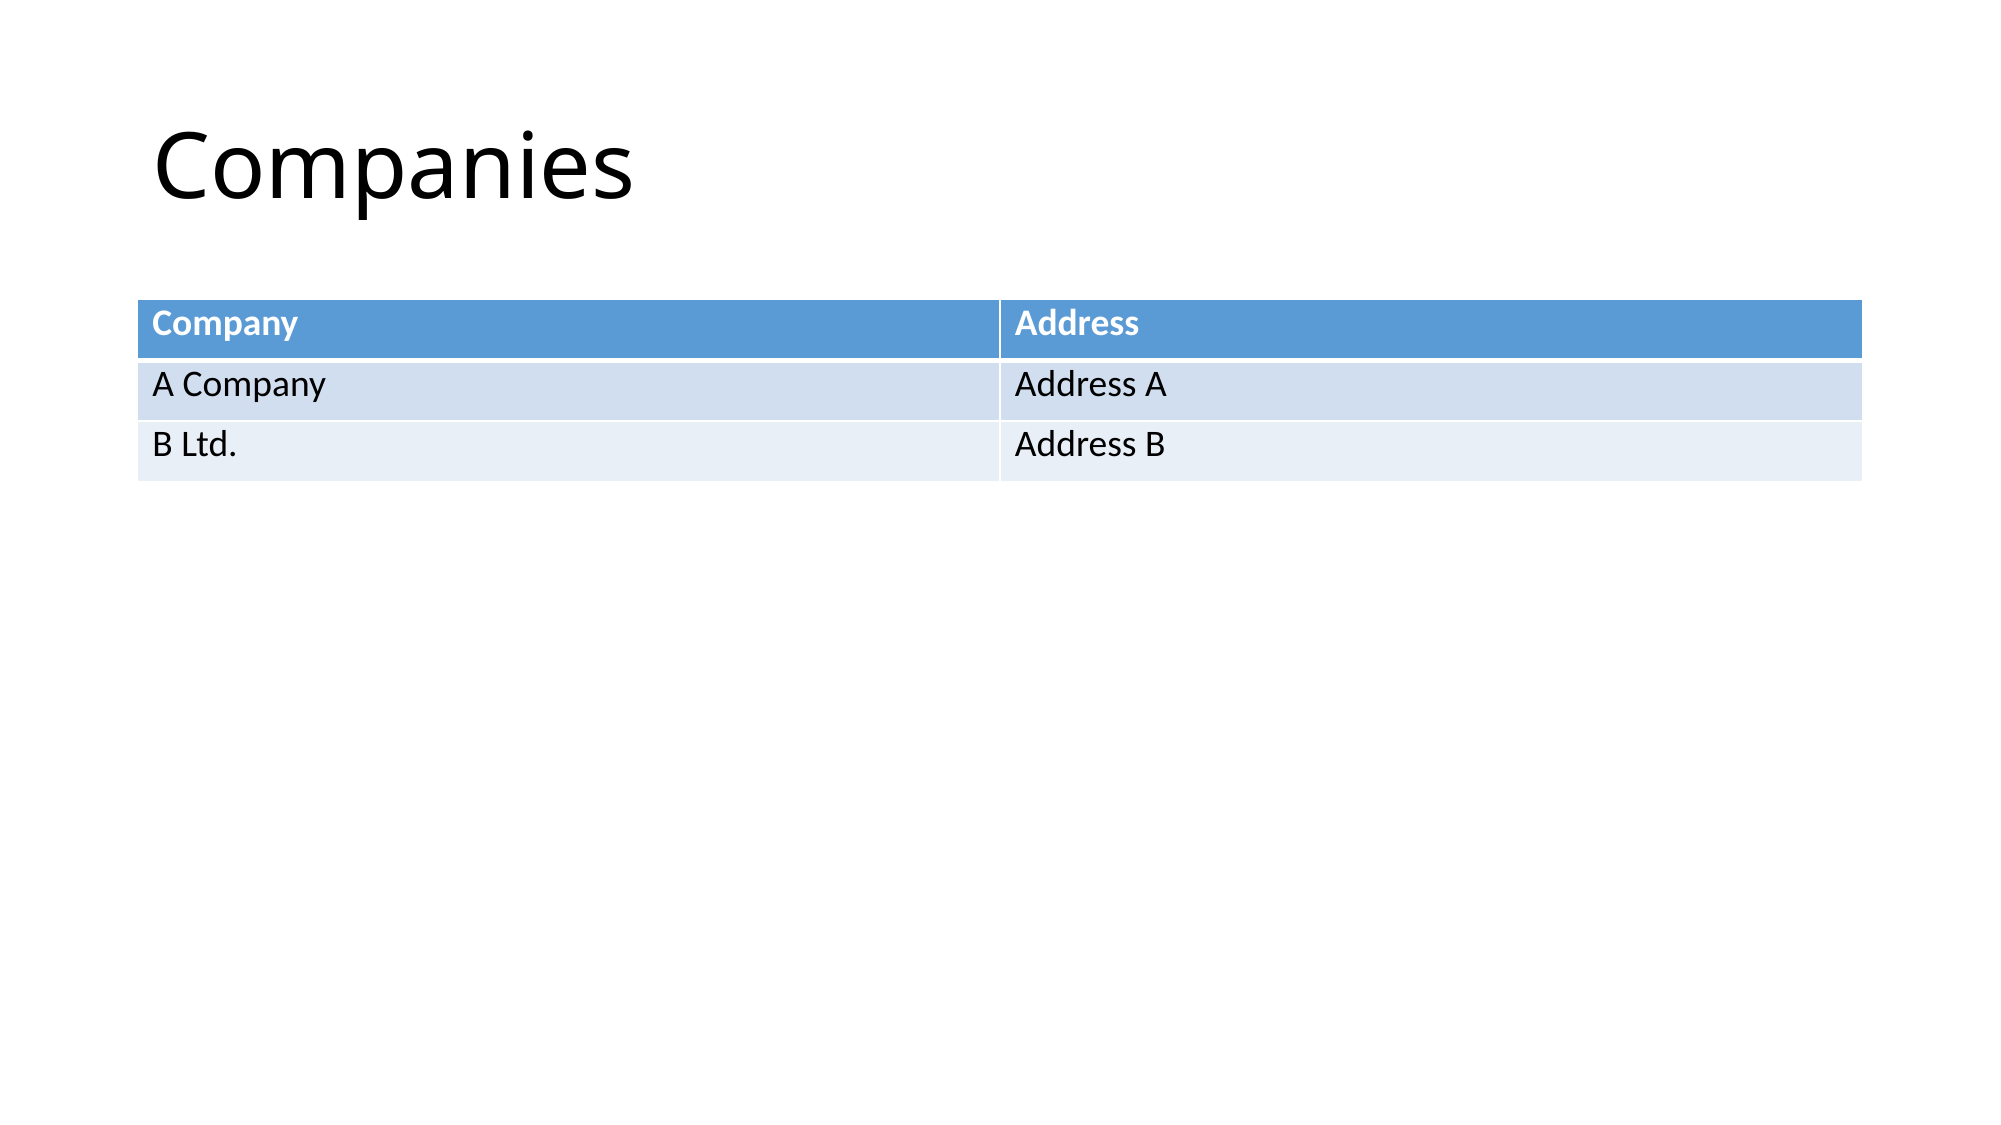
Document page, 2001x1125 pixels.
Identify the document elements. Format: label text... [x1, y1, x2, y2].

table_cell A Company [138, 363, 999, 420]
table_header Company [138, 300, 999, 358]
table_header Address [1001, 300, 1862, 358]
table_cell Address A [1001, 363, 1862, 420]
table_cell Address B [1001, 422, 1862, 481]
table_cell B Ltd. [138, 422, 999, 481]
title Companies [137, 59, 1863, 278]
